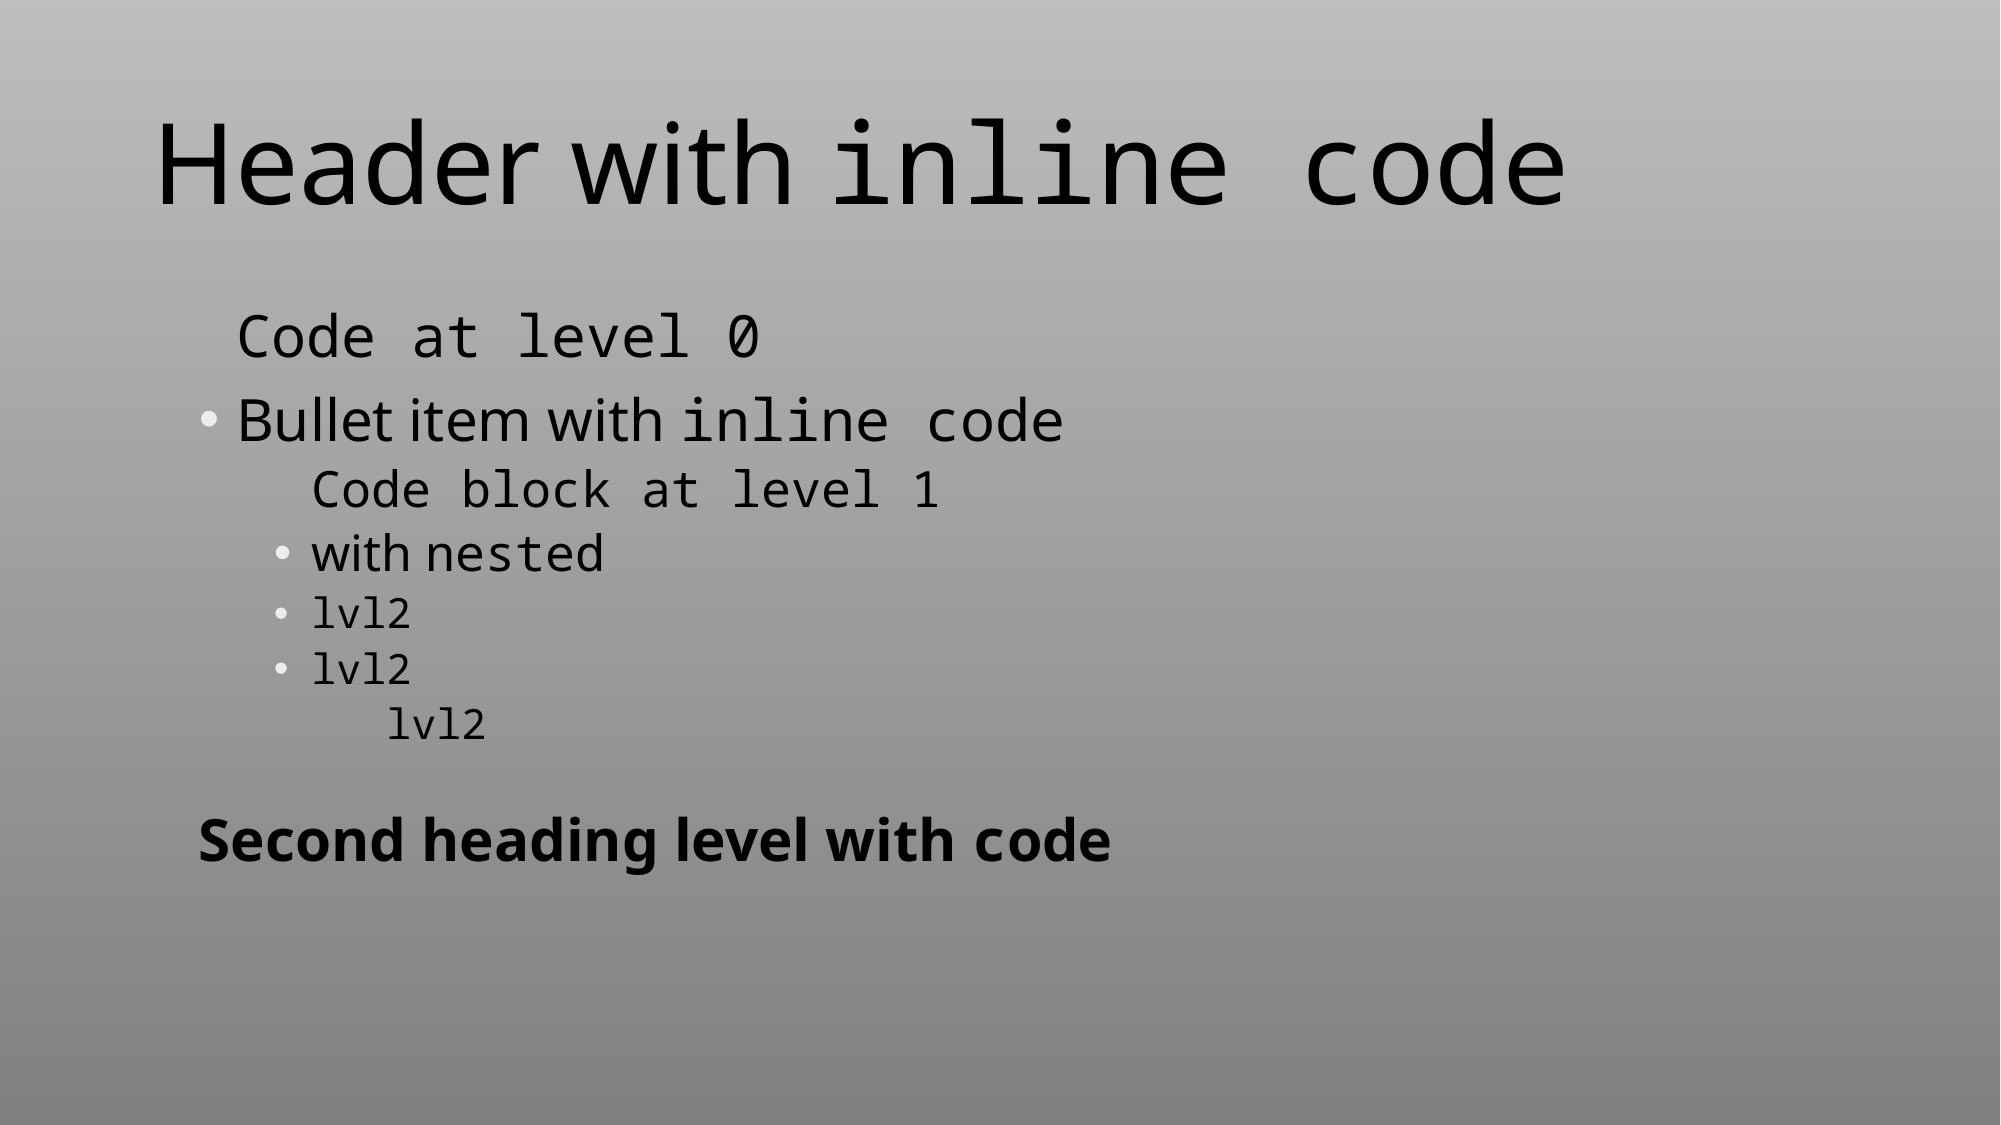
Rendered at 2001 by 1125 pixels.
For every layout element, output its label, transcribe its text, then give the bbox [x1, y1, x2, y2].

list Code at level 0 Bullet item with inline code Code block at level 1 with nested lvl2 lvl2 lvl2 Second heading level with code [183, 299, 1863, 1014]
title Header with inline code [137, 59, 1863, 278]
picture [0, 0, 2001, 1125]
